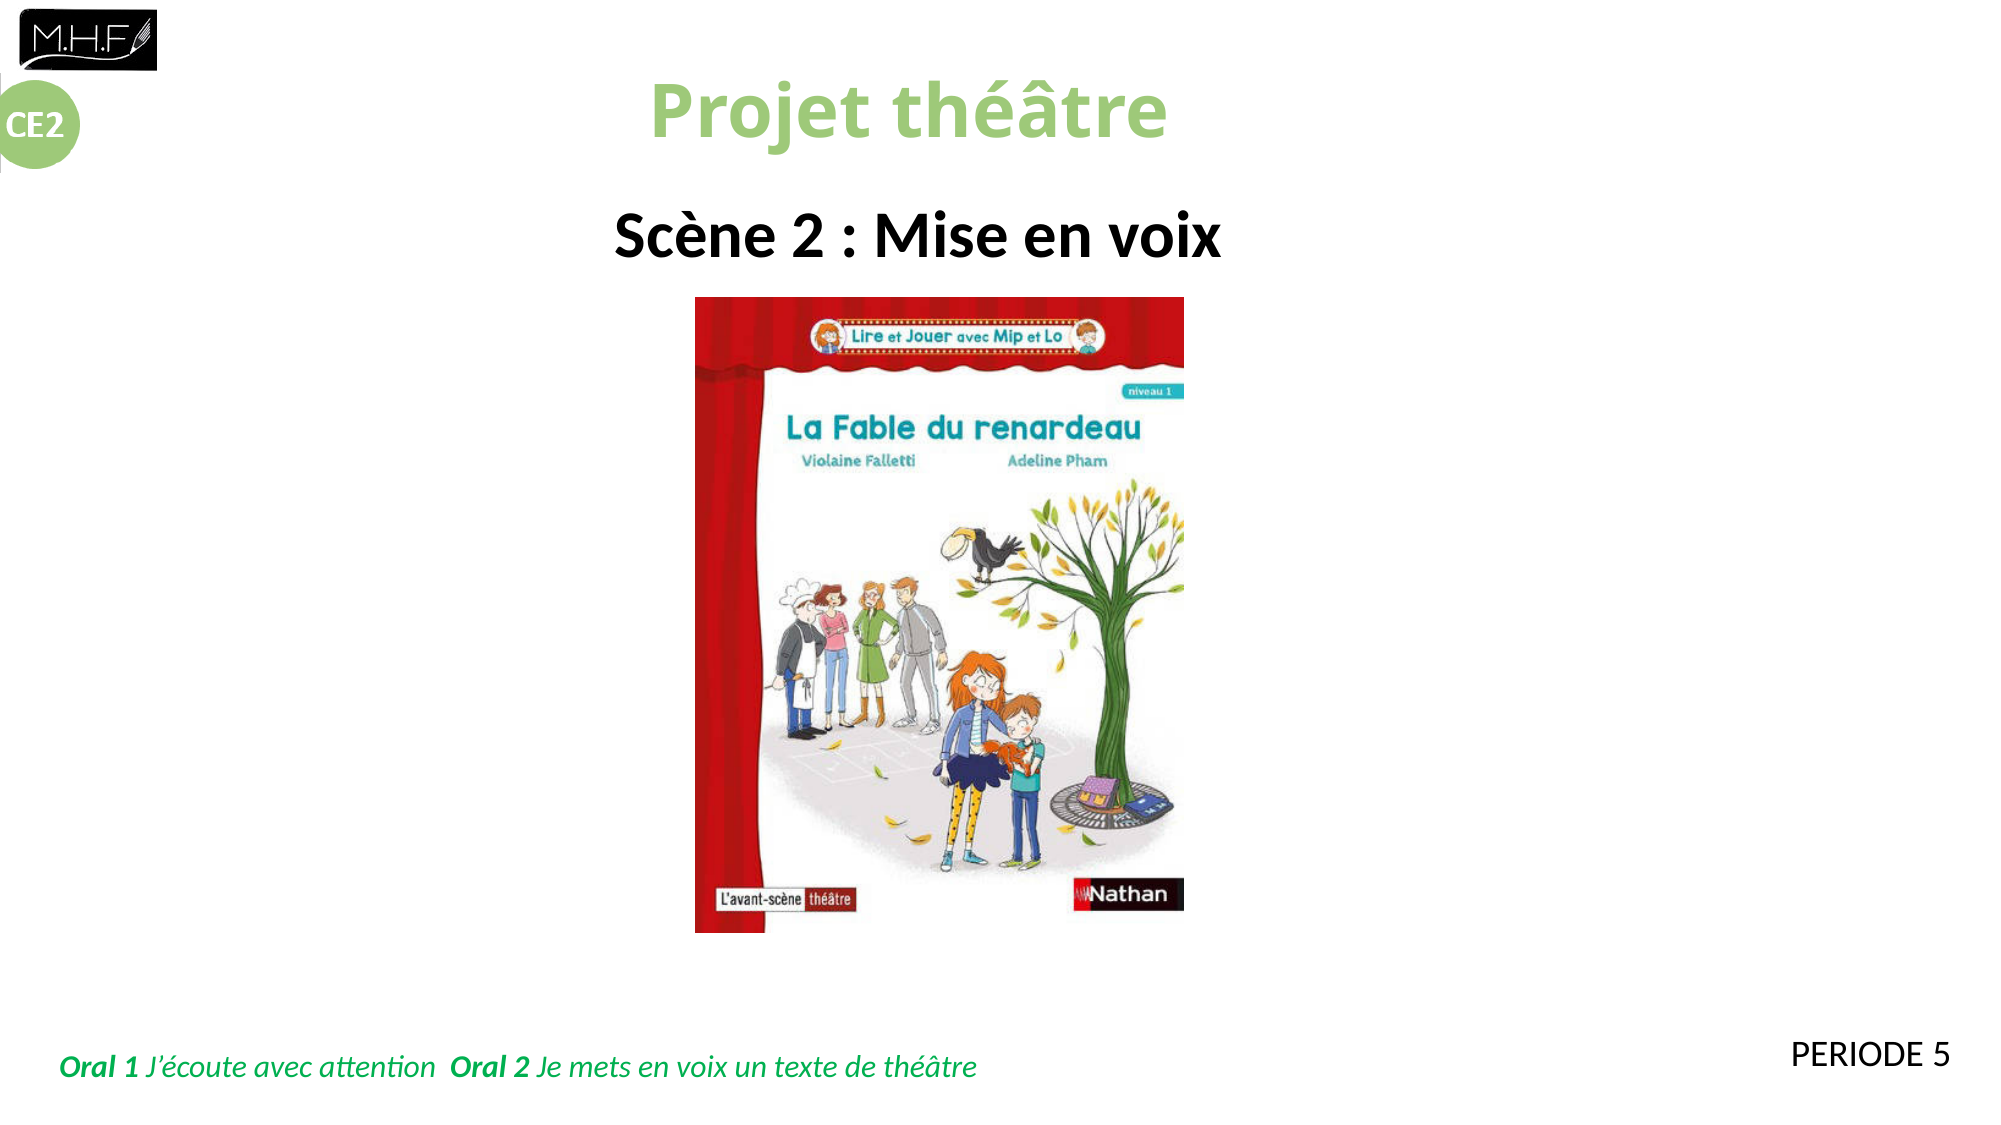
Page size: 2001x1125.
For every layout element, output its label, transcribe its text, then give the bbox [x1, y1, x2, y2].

title Projet théâtre [614, 39, 1294, 188]
picture [0, 7, 157, 173]
text_box Scène 2 : Mise en voix [600, 192, 1450, 280]
text_box Oral 1 J’écoute avec attention Oral 2 Je mets en voix un texte de théâtre [44, 1038, 1346, 1092]
text_box PERIODE 5 [1362, 1021, 1967, 1082]
picture [695, 297, 1184, 933]
